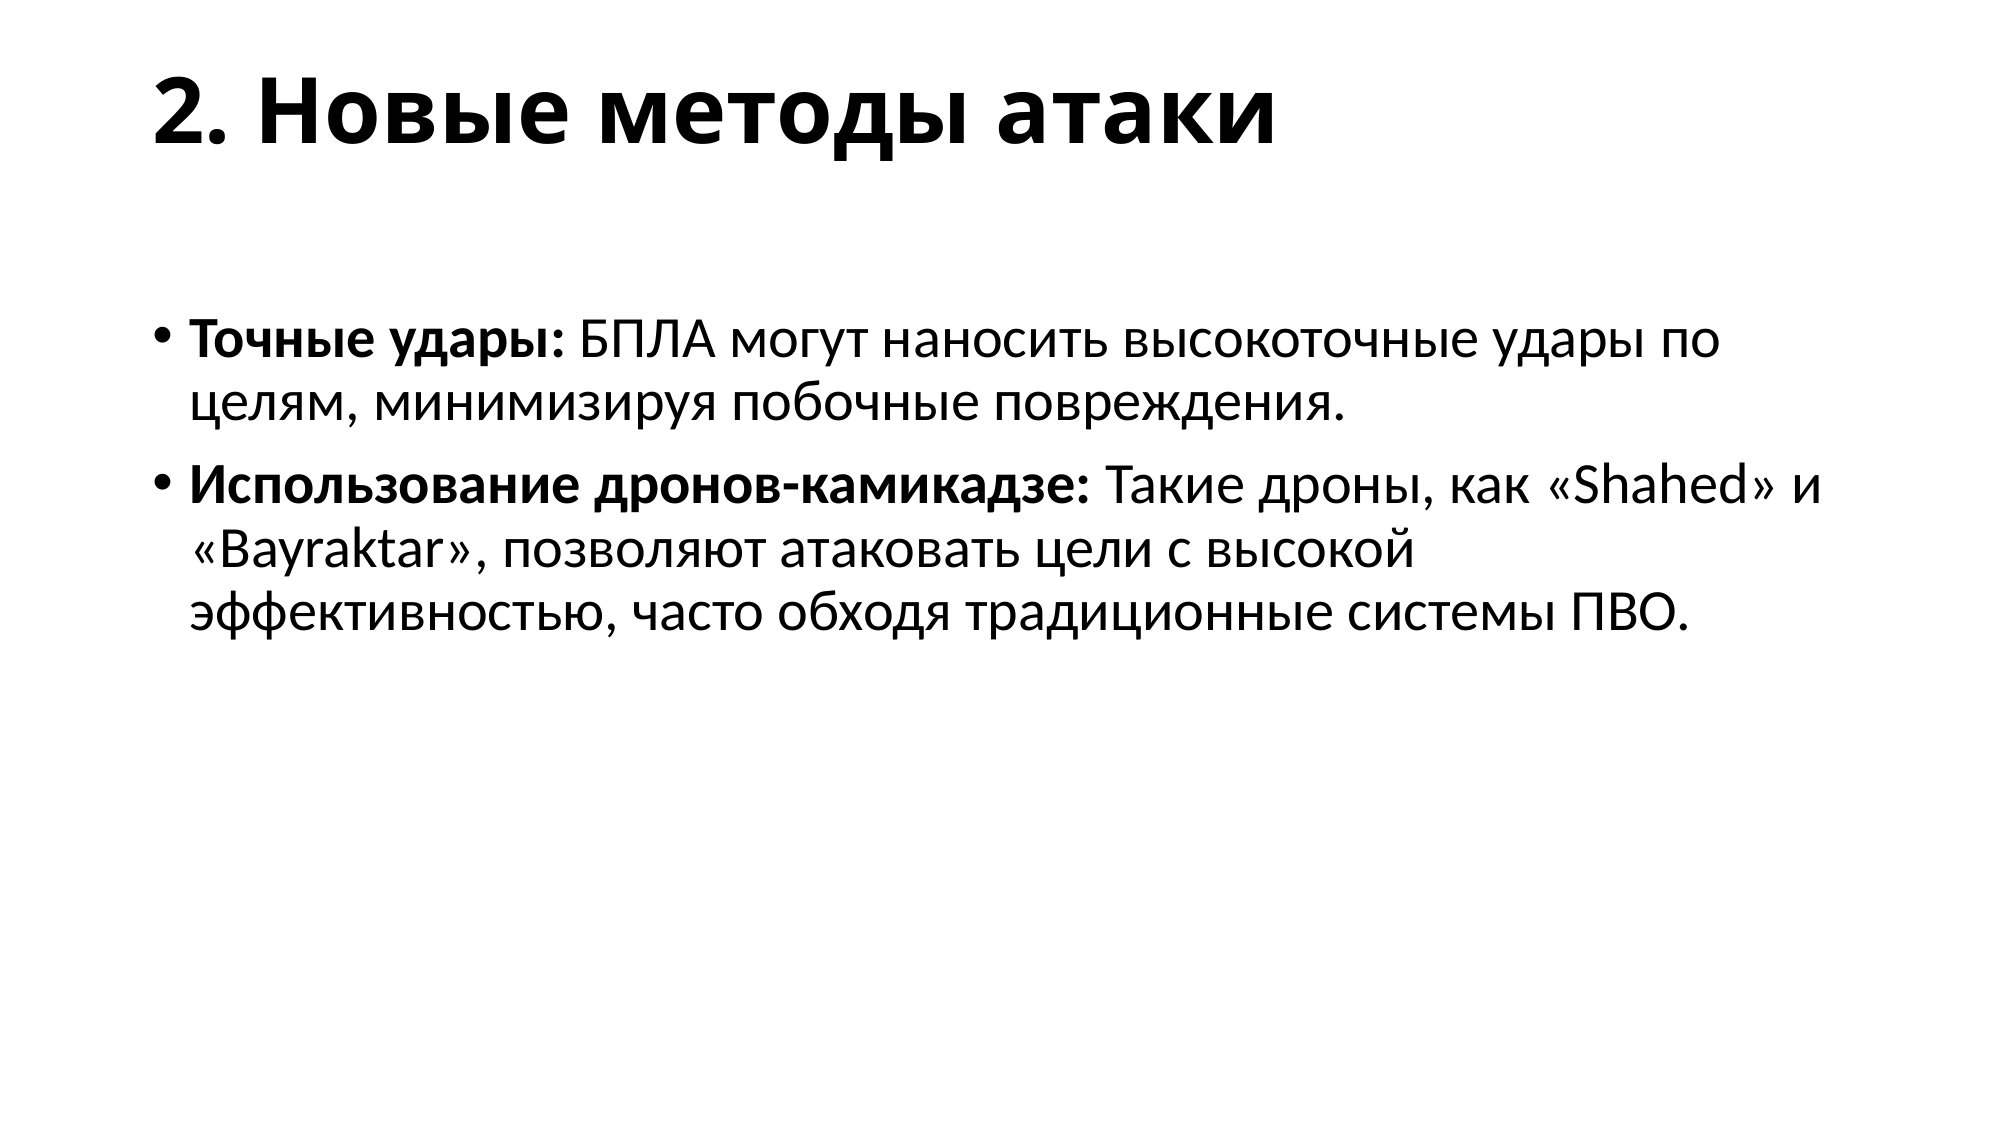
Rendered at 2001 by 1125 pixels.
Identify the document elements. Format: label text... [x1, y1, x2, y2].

title 2. Новые методы атаки [137, 59, 1863, 278]
list Точные удары: БПЛА могут наносить высокоточные удары по целям, минимизируя побочные повреждения. Использование дронов-камикадзе: Такие дроны, как «Shahed» и «Bayraktar», позволяют атаковать цели с высокой эффективностью, часто обходя традиционные системы ПВО. [137, 299, 1863, 1014]
